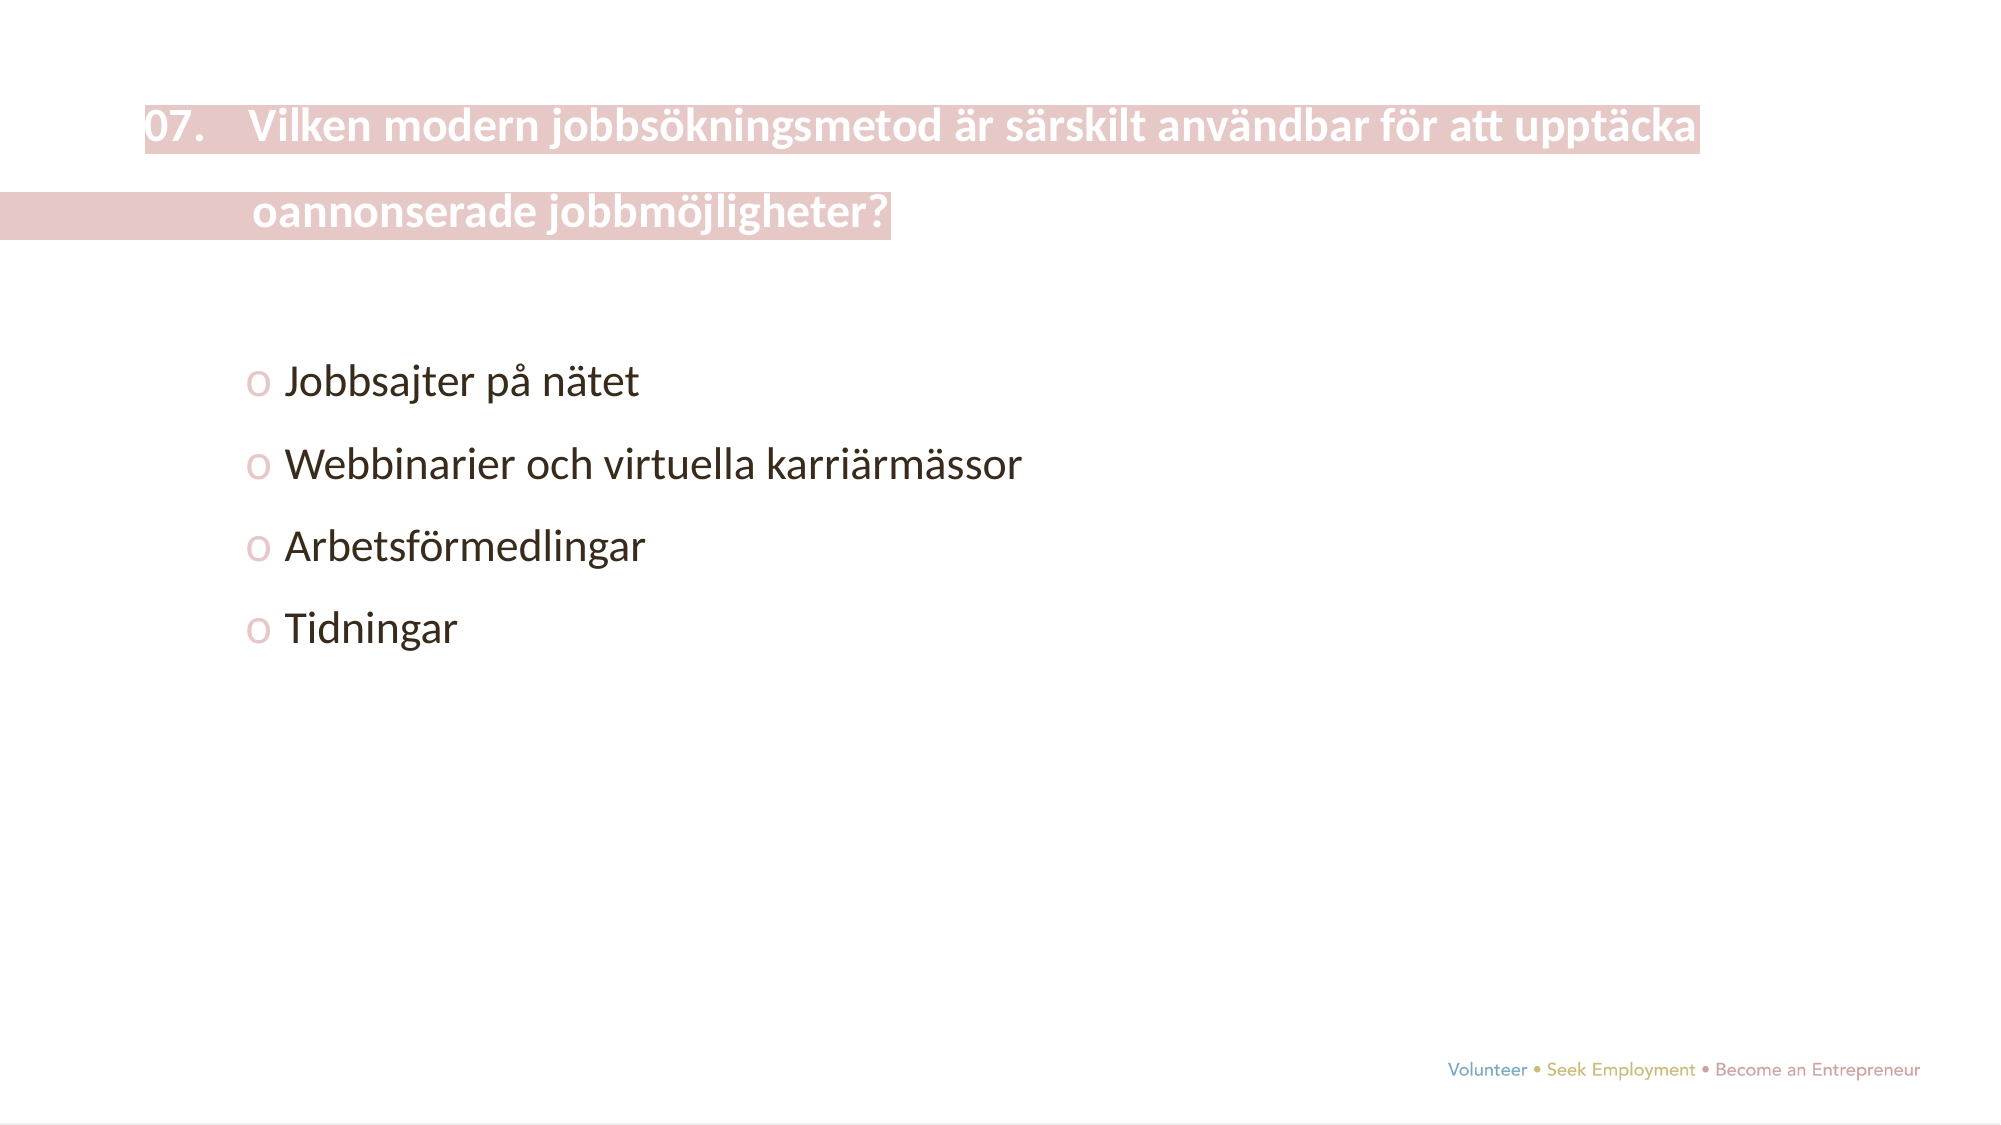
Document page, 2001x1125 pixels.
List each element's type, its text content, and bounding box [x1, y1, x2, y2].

picture [1418, 1046, 1971, 1103]
text_box 07. Vilken modern jobbsökningsmetod är särskilt användbar för att upptäcka oannonserade jobbmöjligheter? o Jobbsajter på nätet o Webbinarier och virtuella karriärmässor o Arbetsförmedlingar o Tidningar [0, 57, 1830, 826]
